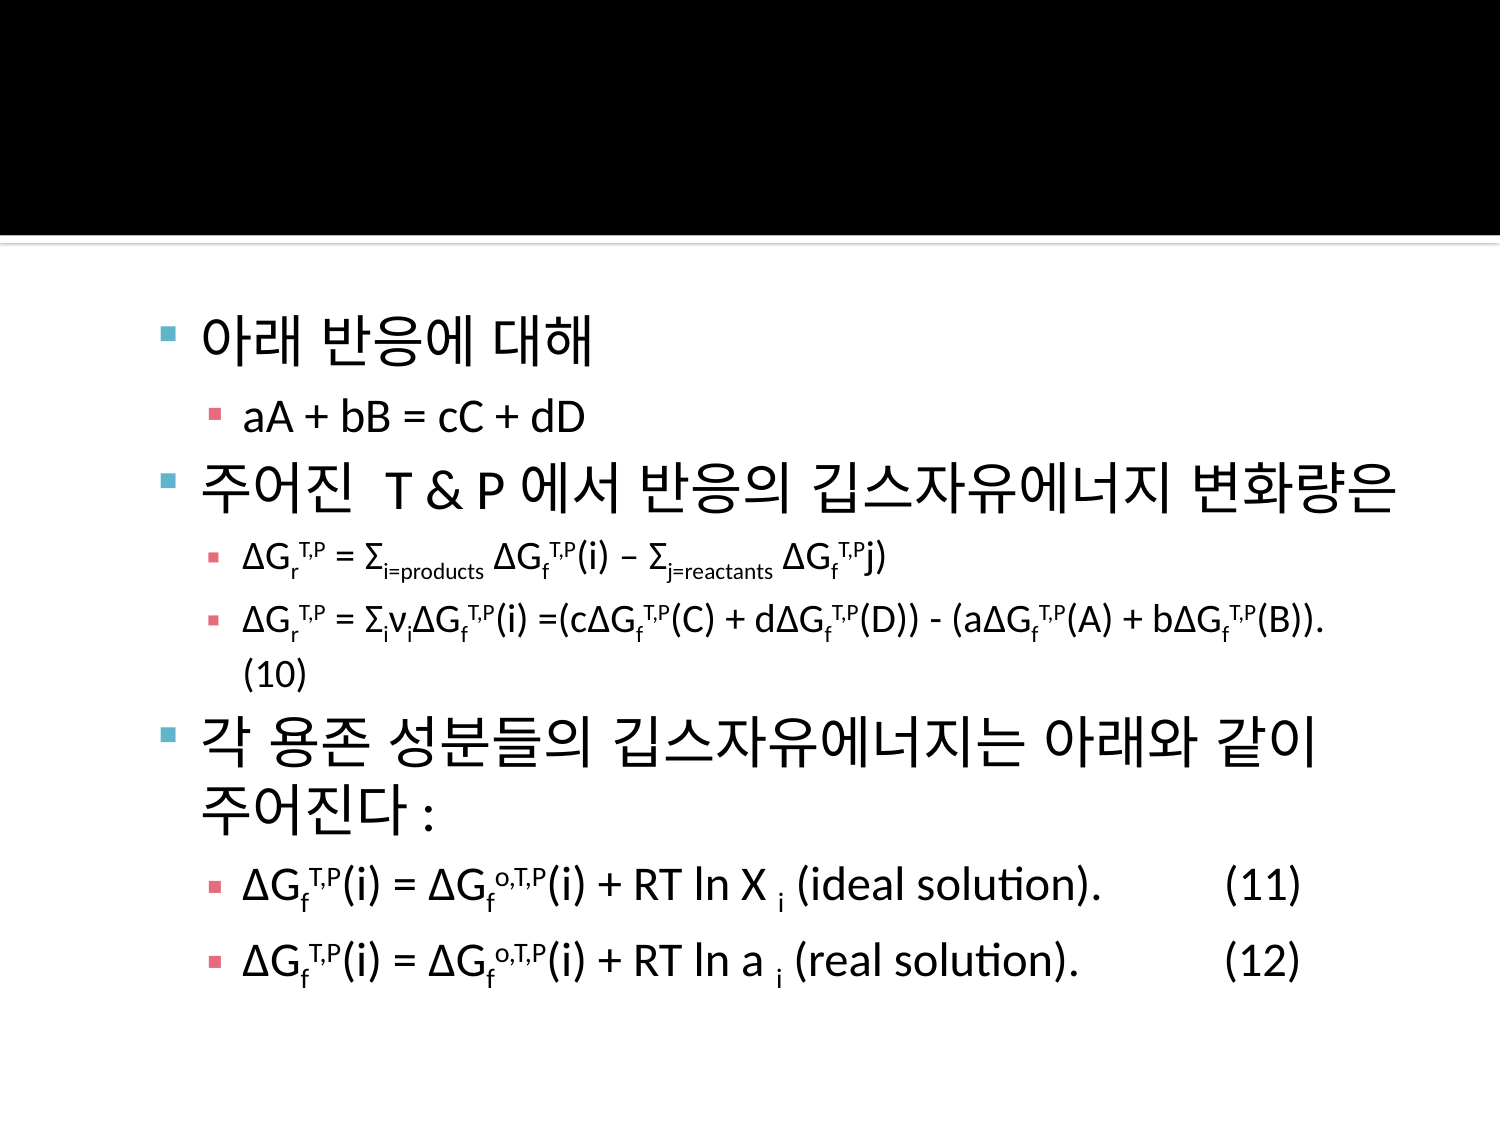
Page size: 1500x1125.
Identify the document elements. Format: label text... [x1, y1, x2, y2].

list 아래 반응에 대해 aA + bB = cC + dD 주어진 T & P에서 반응의 깁스자유에너지 변화량은 ΔGrT,P = Σi=products ΔGfT,P(i) – Σj=reactants ΔGfT,Pj) ΔGrT,P = ΣiνiΔGfT,P(i) =(cΔGfT,P(C) + dΔGfT,P(D)) - (aΔGfT,P(A) + bΔGfT,P(B)). (10) 각 용존 성분들의 깁스자유에너지는 아래와 같이 주어진다: ΔGfT,P(i) = ΔGfo,T,P(i) + RT ln X i (ideal solution). (11) ΔGfT,P(i) = ΔGfo,T,P(i) + RT ln a i (real solution). (12) [75, 291, 1425, 1050]
